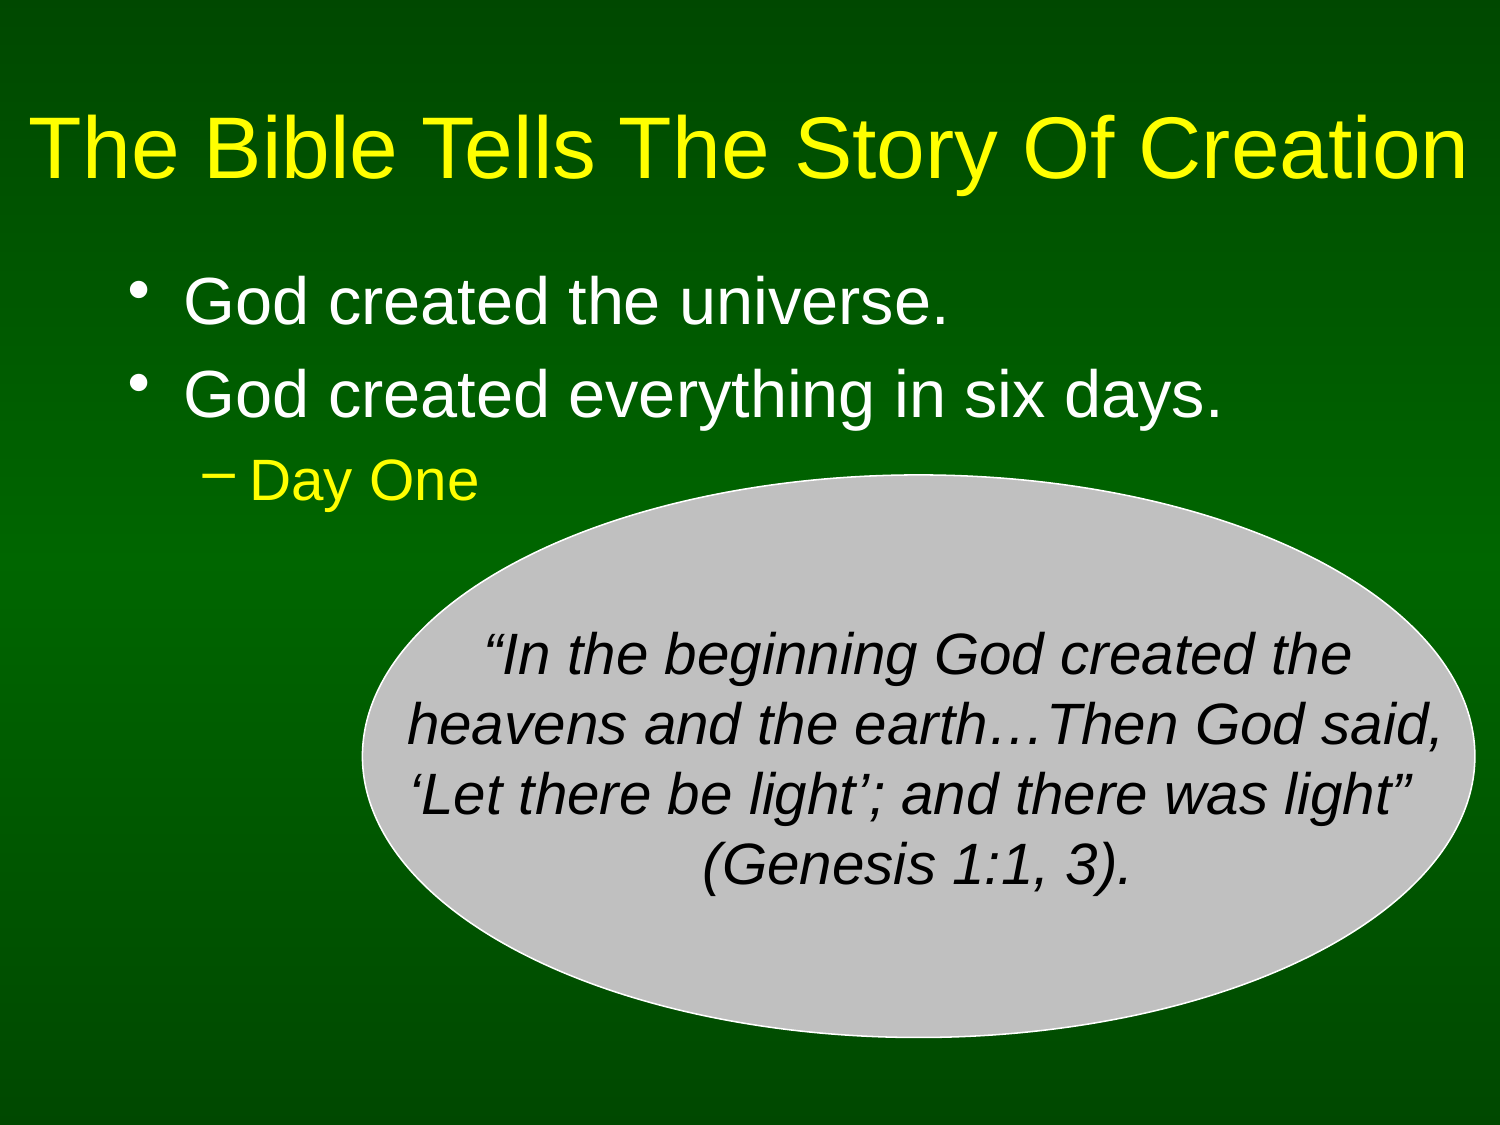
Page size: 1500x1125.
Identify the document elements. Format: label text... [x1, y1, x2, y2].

title The Bible Tells The Story Of Creation [0, 50, 1500, 238]
text_box “In the beginning God created the heavens and the earth…Then God said, ‘Let there be light’; and there was light” (Genesis 1:1, 3). [362, 525, 1475, 1038]
list God created the universe. God created everything in six days. Day One [112, 249, 1388, 525]
